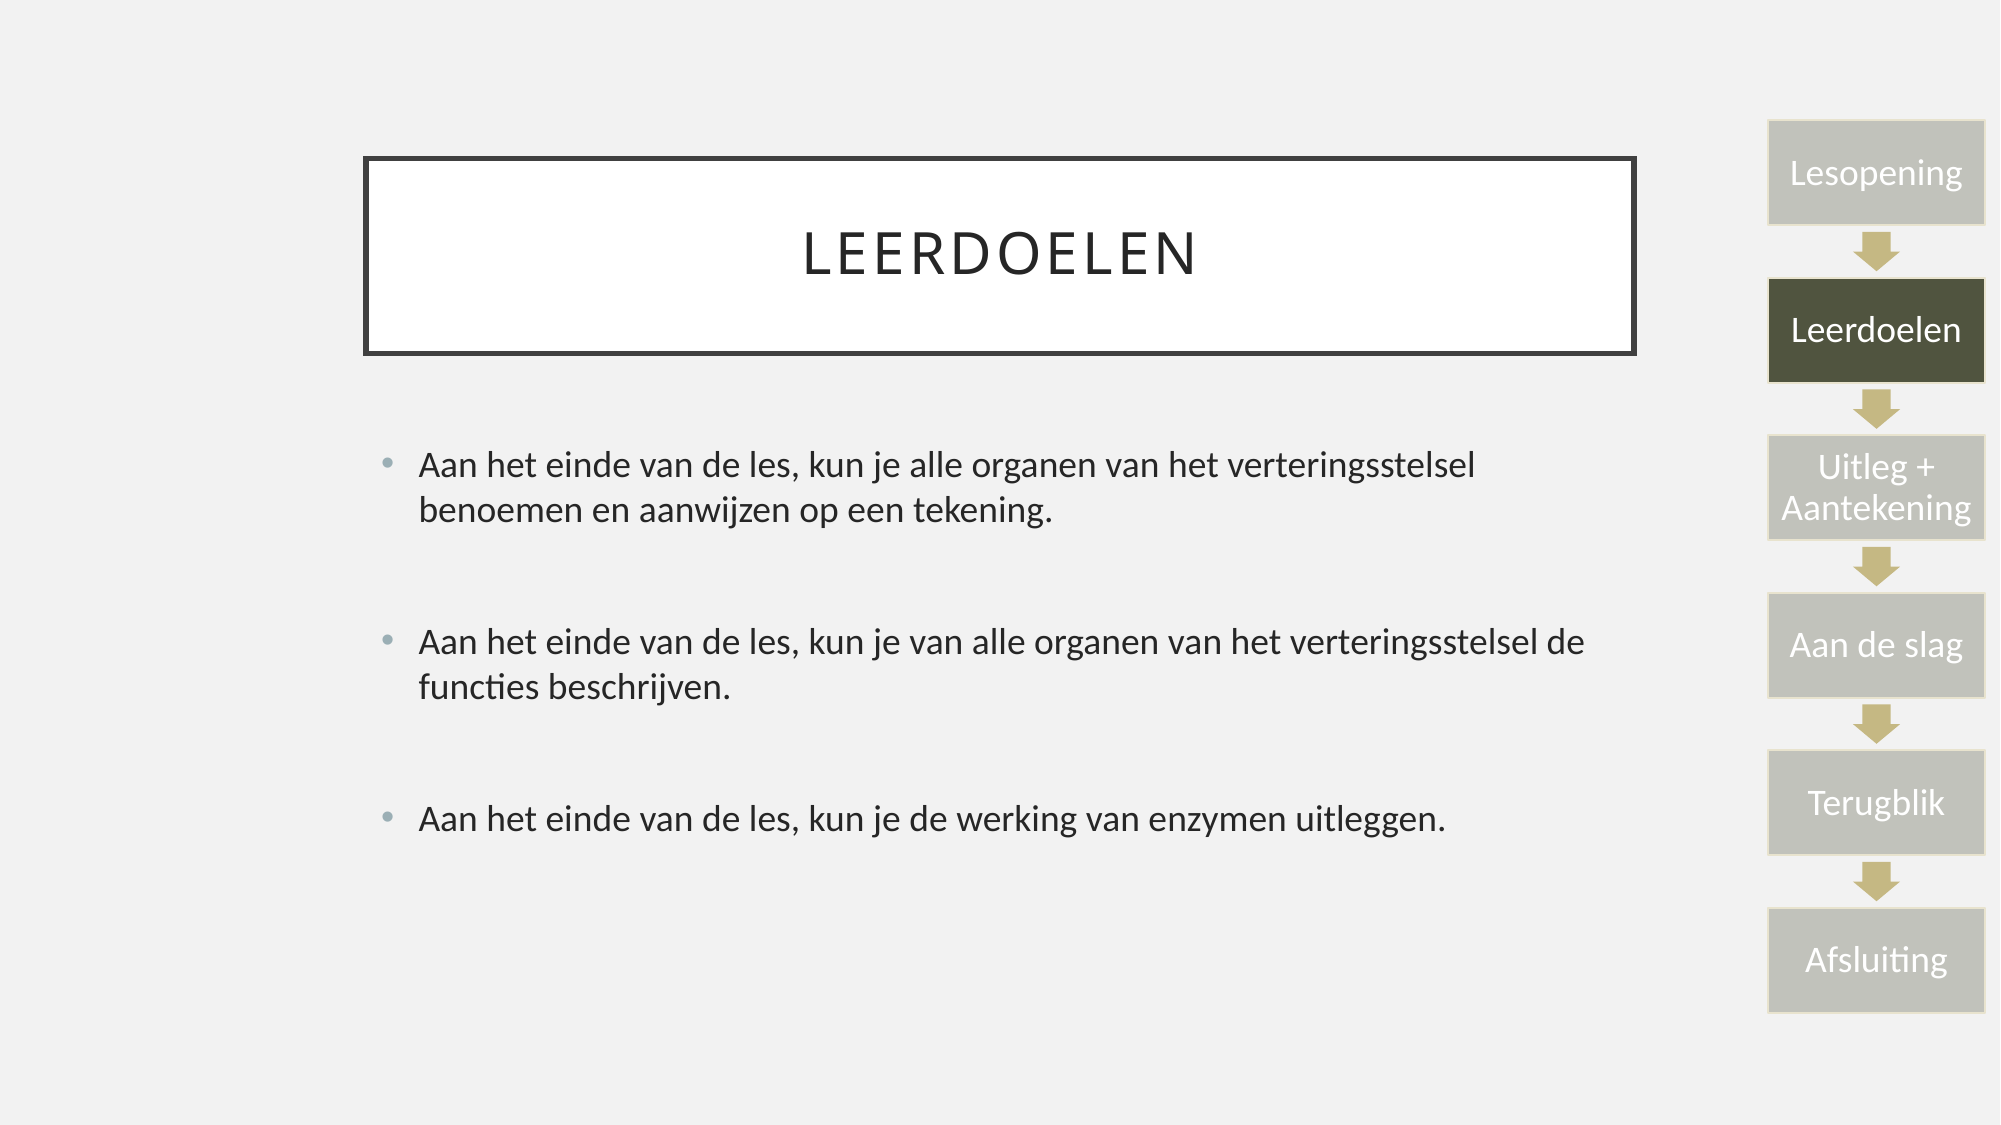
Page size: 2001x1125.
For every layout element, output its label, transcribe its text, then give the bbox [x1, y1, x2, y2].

list Aan het einde van de les, kun je alle organen van het verteringsstelsel benoemen en aanwijzen op een tekening. Aan het einde van de les, kun je van alle organen van het verteringsstelsel de functies beschrijven. Aan het einde van de les, kun je de werking van enzymen uitleggen. [366, 432, 1634, 1050]
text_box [1753, 119, 2000, 1014]
title Leerdoelen [363, 156, 1637, 356]
